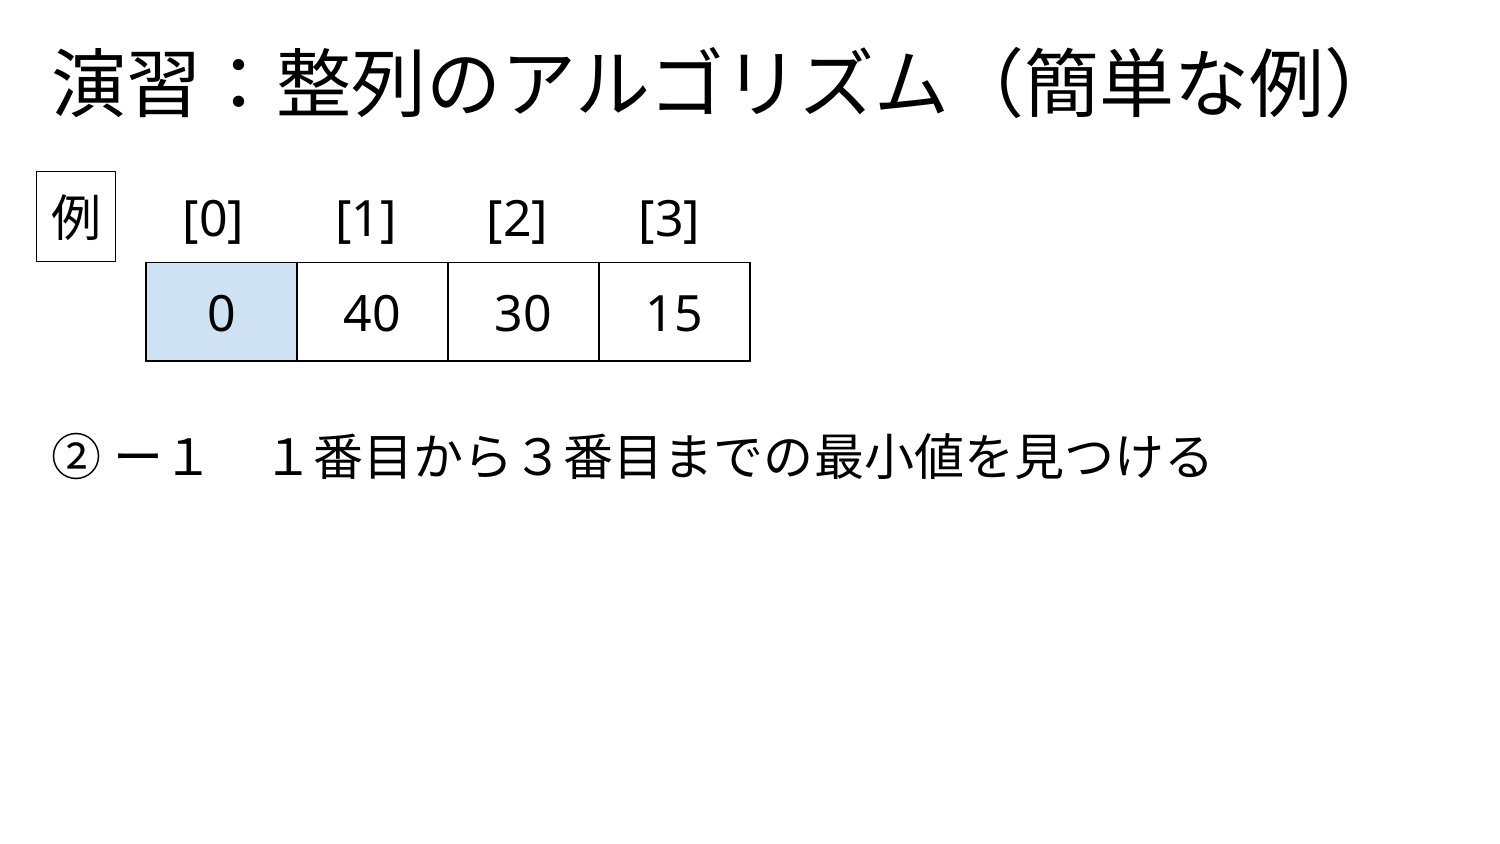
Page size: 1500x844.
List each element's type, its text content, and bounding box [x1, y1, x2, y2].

title 演習：整列のアルゴリズム（簡単な例） [36, 21, 1435, 131]
table_header 40 [298, 263, 447, 360]
table_header 15 [600, 263, 749, 360]
text_box [3] [623, 171, 740, 262]
text_box ②ー１ １番目から３番目までの最小値を見つける [36, 410, 1384, 501]
table_header 30 [449, 263, 598, 360]
table_header 0 [147, 263, 296, 360]
text_box [0] [168, 171, 284, 262]
text_box 例 [36, 171, 116, 262]
text_box [2] [471, 171, 588, 262]
text_box [1] [319, 171, 436, 262]
